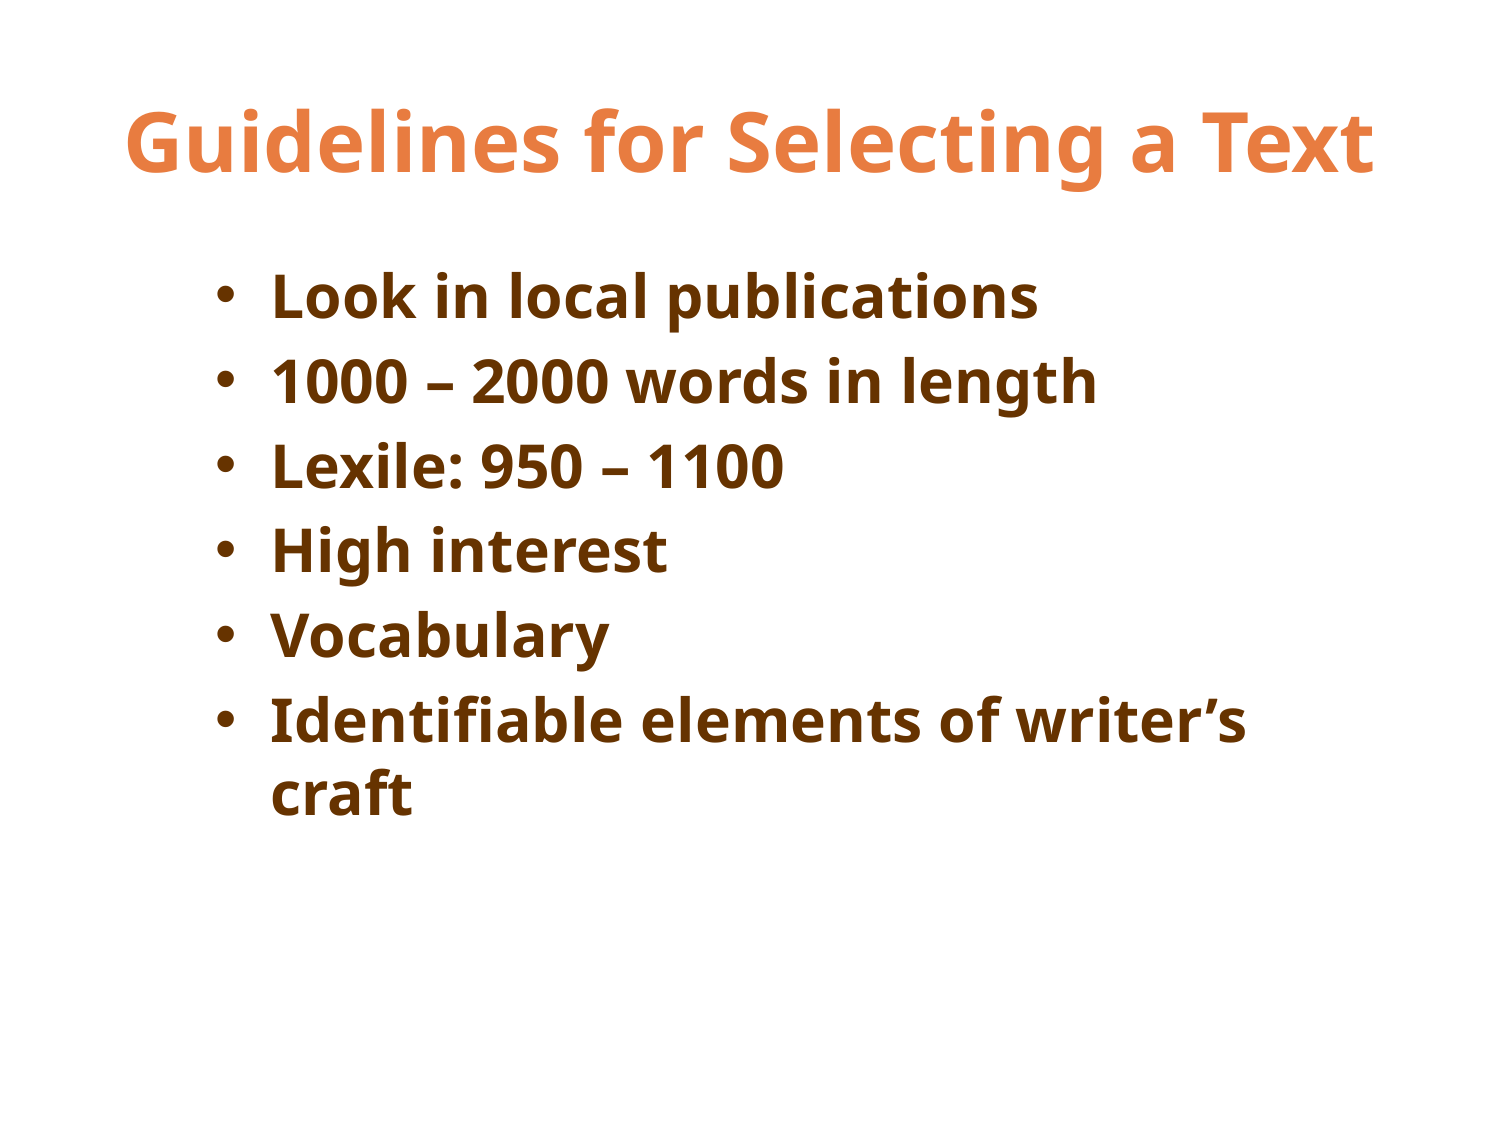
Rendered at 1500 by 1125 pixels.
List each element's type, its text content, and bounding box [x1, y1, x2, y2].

title Guidelines for Selecting a Text [75, 45, 1425, 233]
list Look in local publications 1000 – 2000 words in length Lexile: 950 – 1100 High interest Vocabulary Identifiable elements of writer’s craft [200, 249, 1413, 1013]
